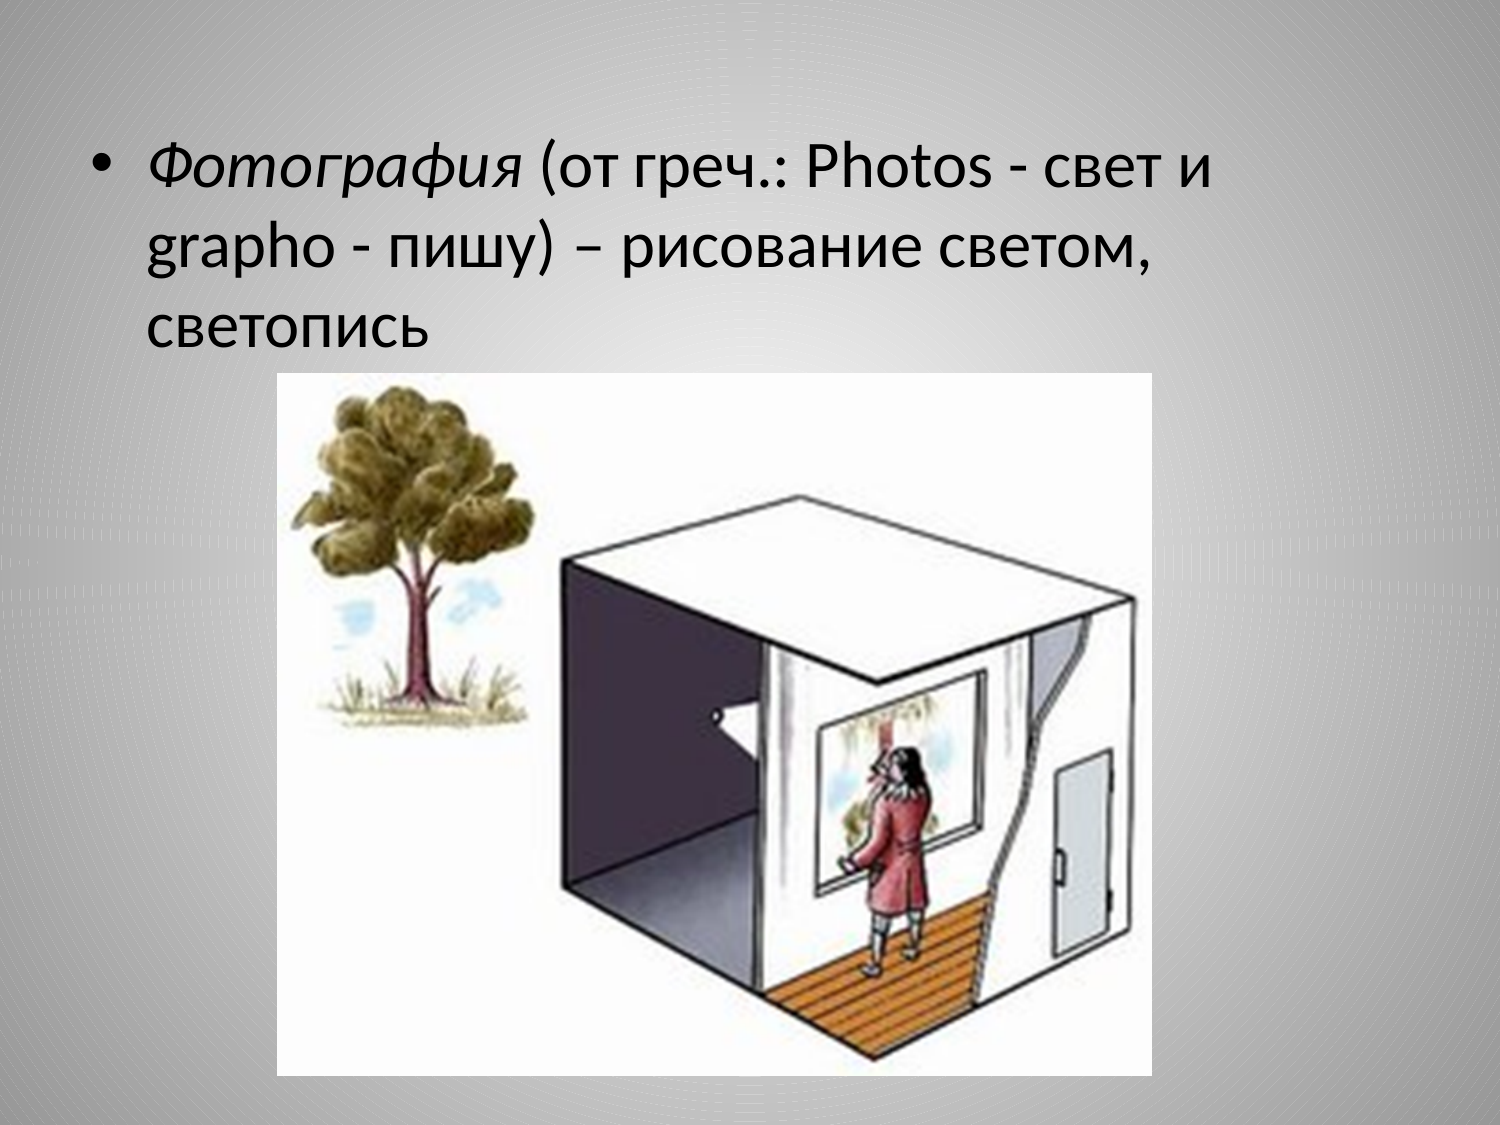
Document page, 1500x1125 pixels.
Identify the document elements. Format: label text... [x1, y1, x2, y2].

picture [277, 373, 1152, 1077]
list Фотография (от греч.: Photos - свет и grapho - пишу) – рисование светом, светопись [75, 113, 1425, 767]
